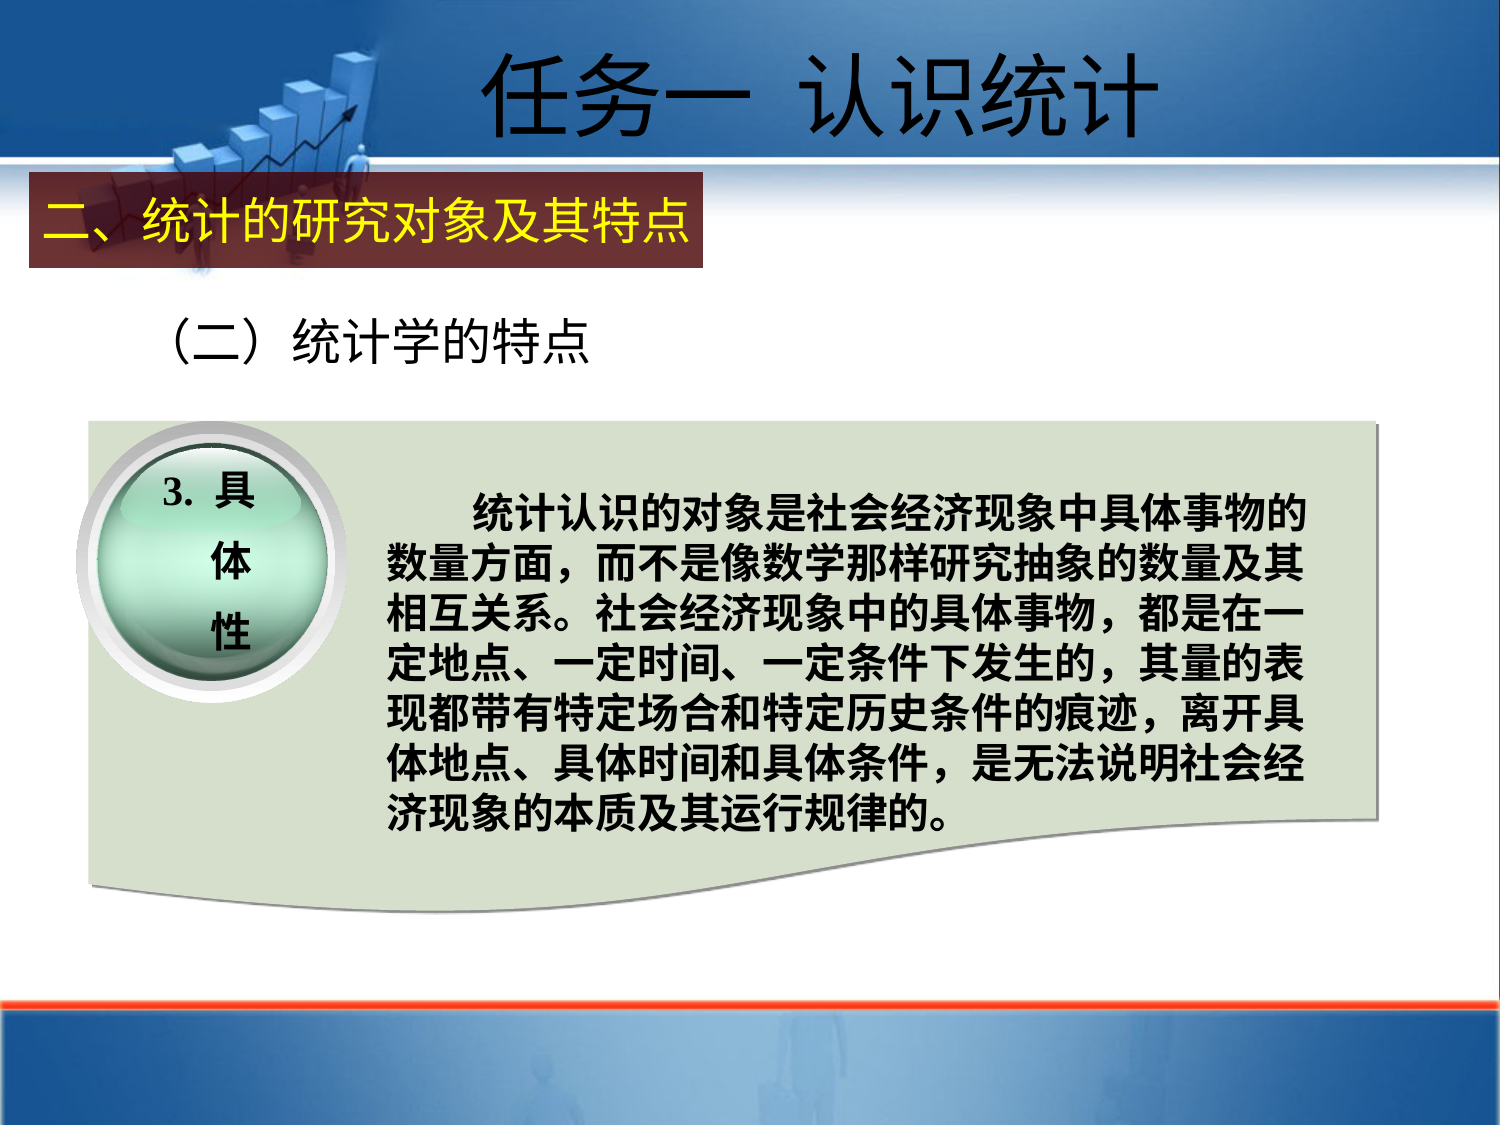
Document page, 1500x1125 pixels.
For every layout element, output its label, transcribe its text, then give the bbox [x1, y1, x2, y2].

text_box 统计认识的对象是社会经济现象中具体事物的数量方面，而不是像数学那样研究抽象的数量及其相互关系。社会经济现象中的具体事物，都是在一定地点、一定时间、一定条件下发生的，其量的表现都带有特定场合和特定历史条件的痕迹，离开具体地点、具体时间和具体条件，是无法说明社会经济现象的本质及其运行规律的。 [372, 479, 1329, 845]
text_box （二）统计学的特点 [126, 302, 607, 378]
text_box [76, 420, 348, 703]
text_box [88, 420, 1376, 911]
picture [0, 0, 1500, 1125]
title 任务一 认识统计 [52, 30, 1404, 219]
text_box 二、统计的研究对象及其特点 [29, 172, 703, 268]
